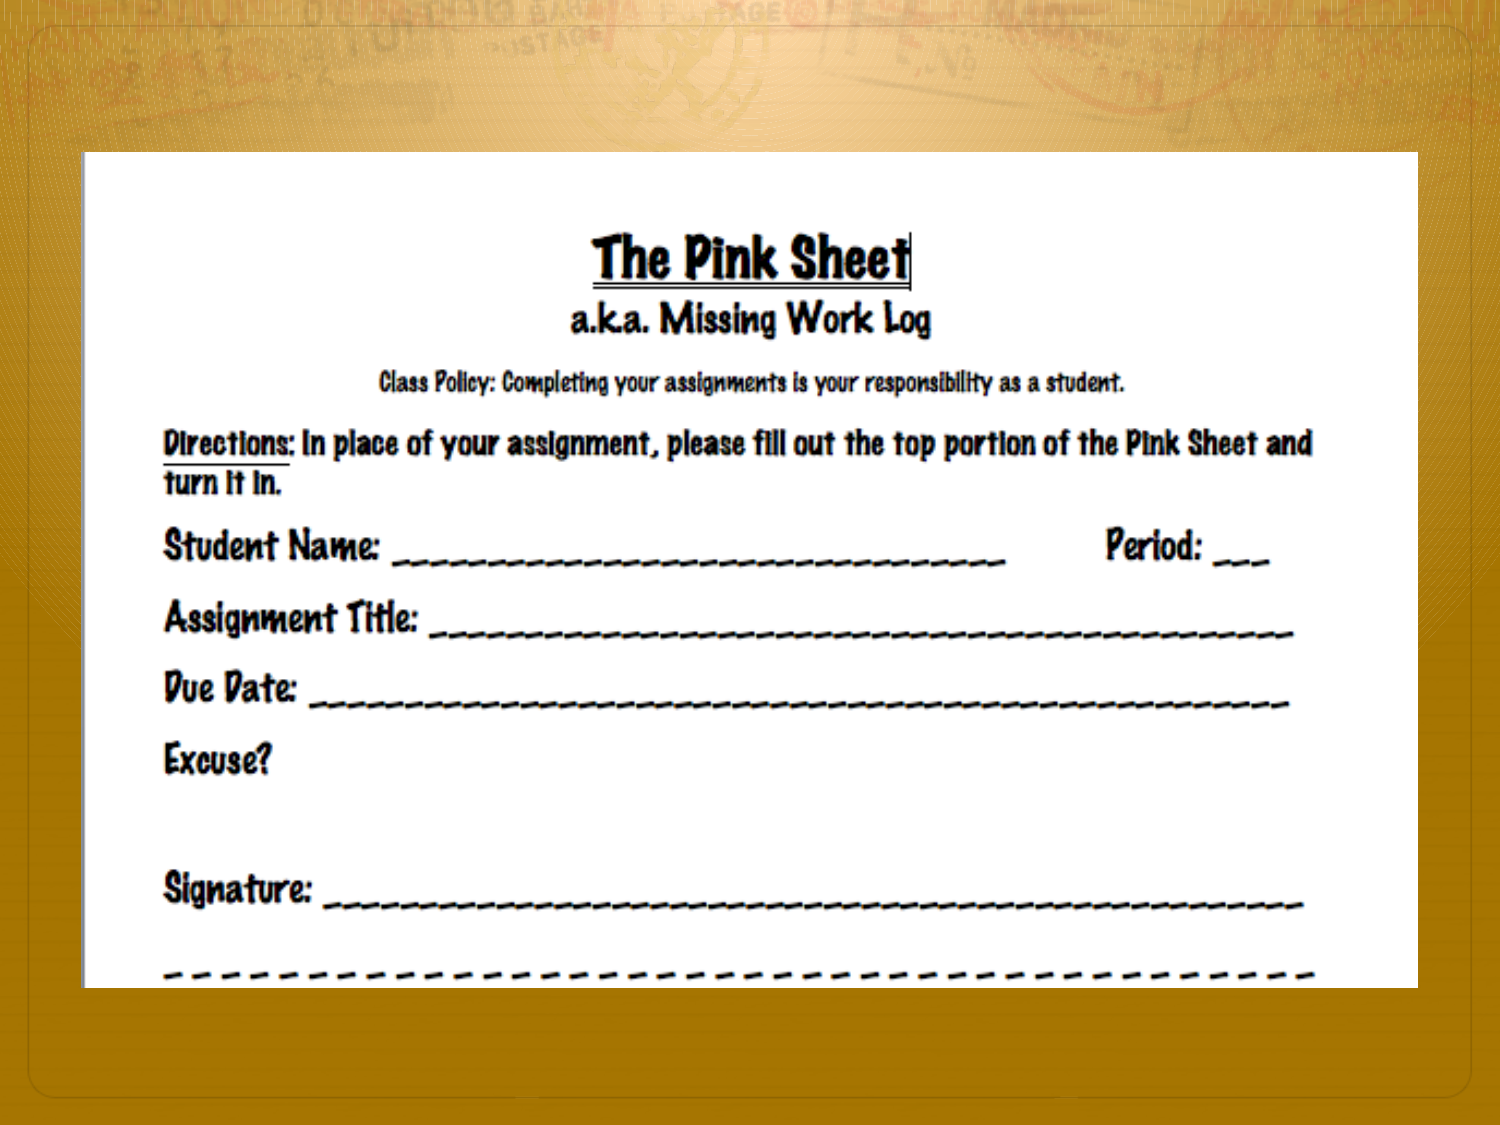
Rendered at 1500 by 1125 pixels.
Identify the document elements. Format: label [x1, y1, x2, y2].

picture [0, 0, 1500, 152]
list [0, 152, 1500, 988]
picture [0, 988, 1500, 1125]
